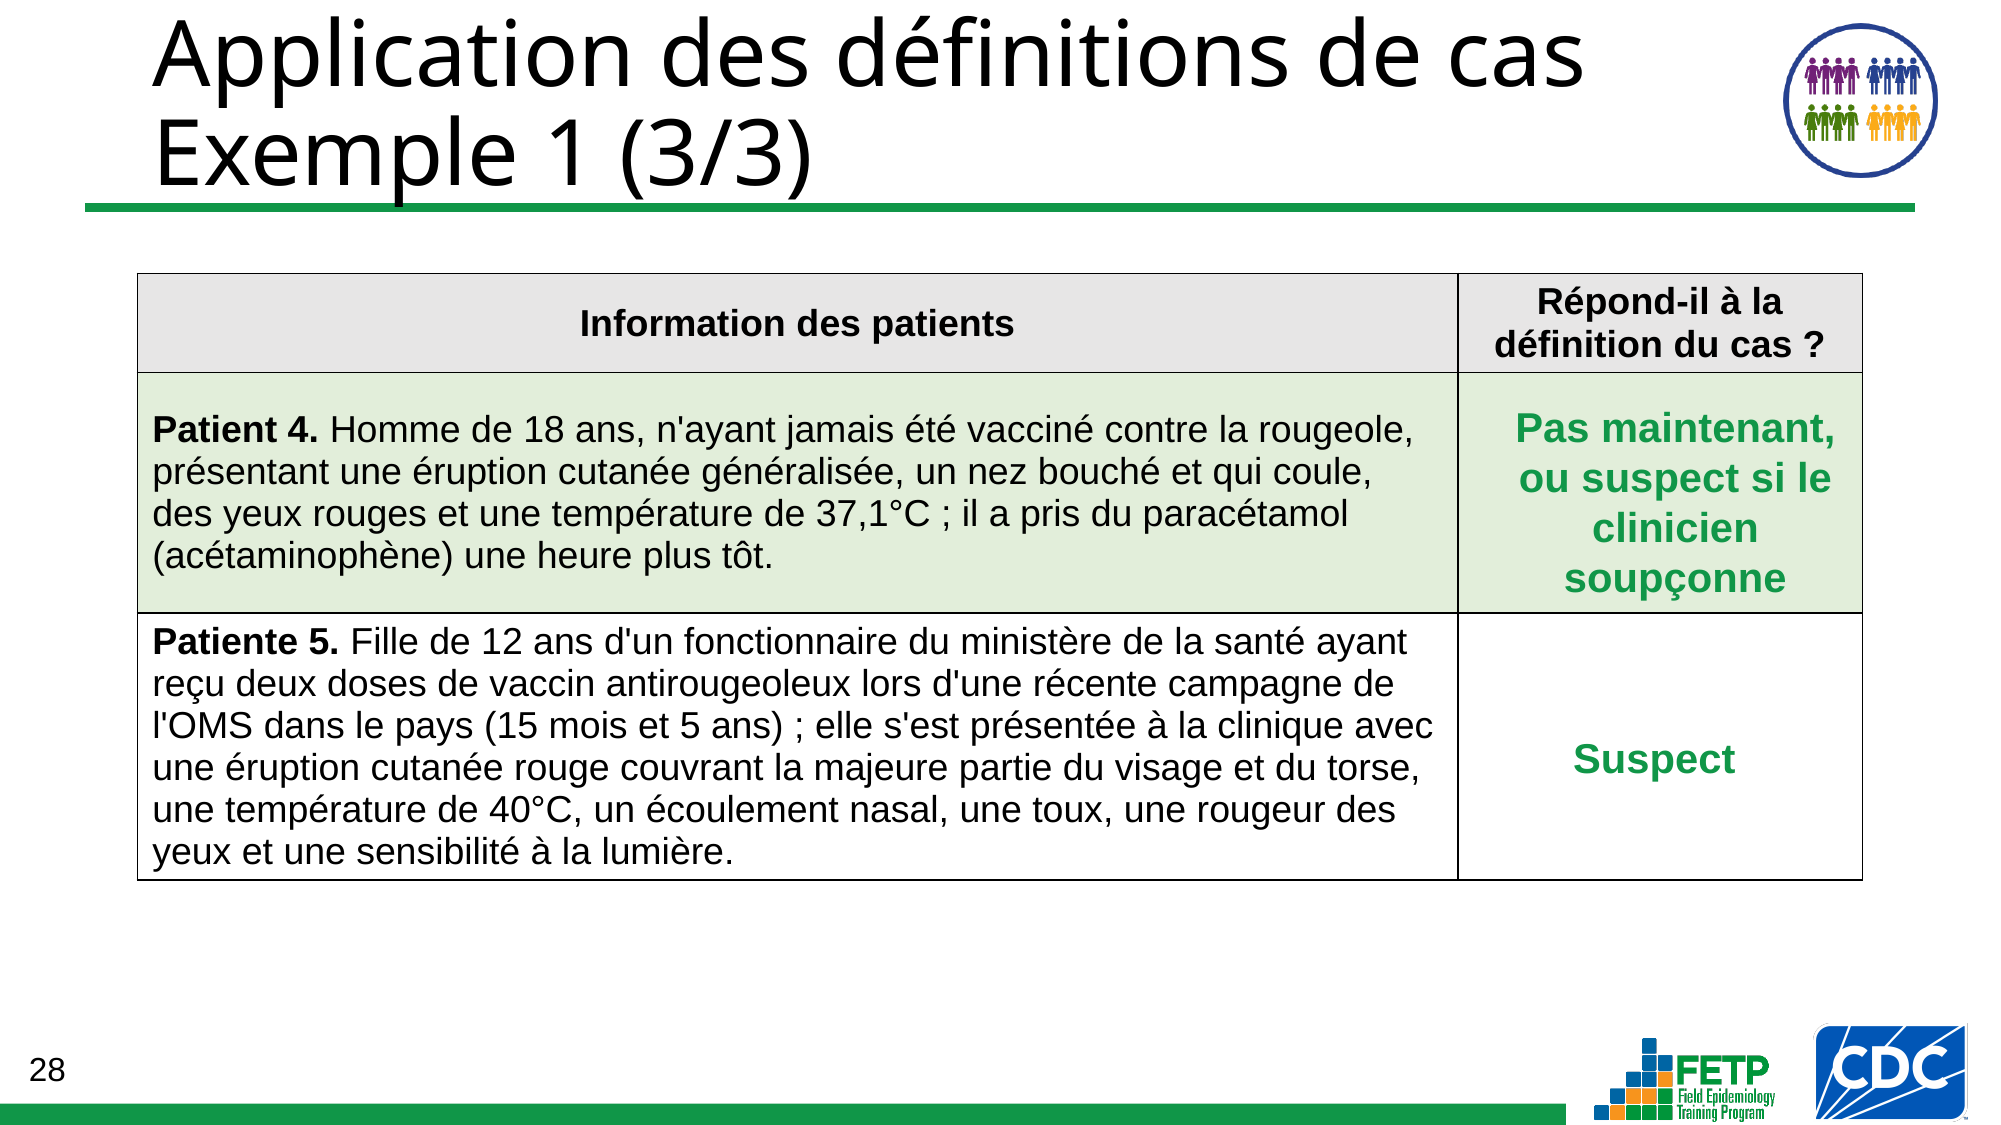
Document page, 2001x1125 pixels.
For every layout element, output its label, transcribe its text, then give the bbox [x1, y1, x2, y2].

text_box Application des définitions de cas Exemple 1 (3/3) [137, 0, 1863, 207]
text_box Suspect [1467, 724, 1842, 790]
table_cell Patient 4. Homme de 18 ans, n'ayant jamais été vacciné contre la rougeole, présentant une éruption cutanée généralisée, un nez bouché et qui coule, des yeux rouges et une température de 37,1°C ; il a pris du paracétamol (acétaminophène) une heure plus tôt. [138, 373, 1457, 612]
table_cell Patiente 5. Fille de 12 ans d'un fonctionnaire du ministère de la santé ayant reçu deux doses de vaccin antirougeoleux lors d'une récente campagne de l'OMS dans le pays (15 mois et 5 ans) ; elle s'est présentée à la clinique avec une éruption cutanée rouge couvrant la majeure partie du visage et du torse, une température de 40°C, un écoulement nasal, une toux, une rougeur des yeux et une sensibilité à la lumière. [138, 614, 1457, 879]
picture [1813, 1023, 1968, 1122]
text_box Pas maintenant, ou suspect si le clinicien soupçonne [1488, 393, 1863, 609]
table_cell [1459, 373, 1862, 612]
table_cell [1459, 614, 1862, 879]
picture [1863, 23, 1938, 178]
picture [1594, 1038, 1775, 1122]
table_header Répond-il à la définition du cas ? [1459, 274, 1862, 372]
table_header Information des patients [138, 274, 1457, 372]
